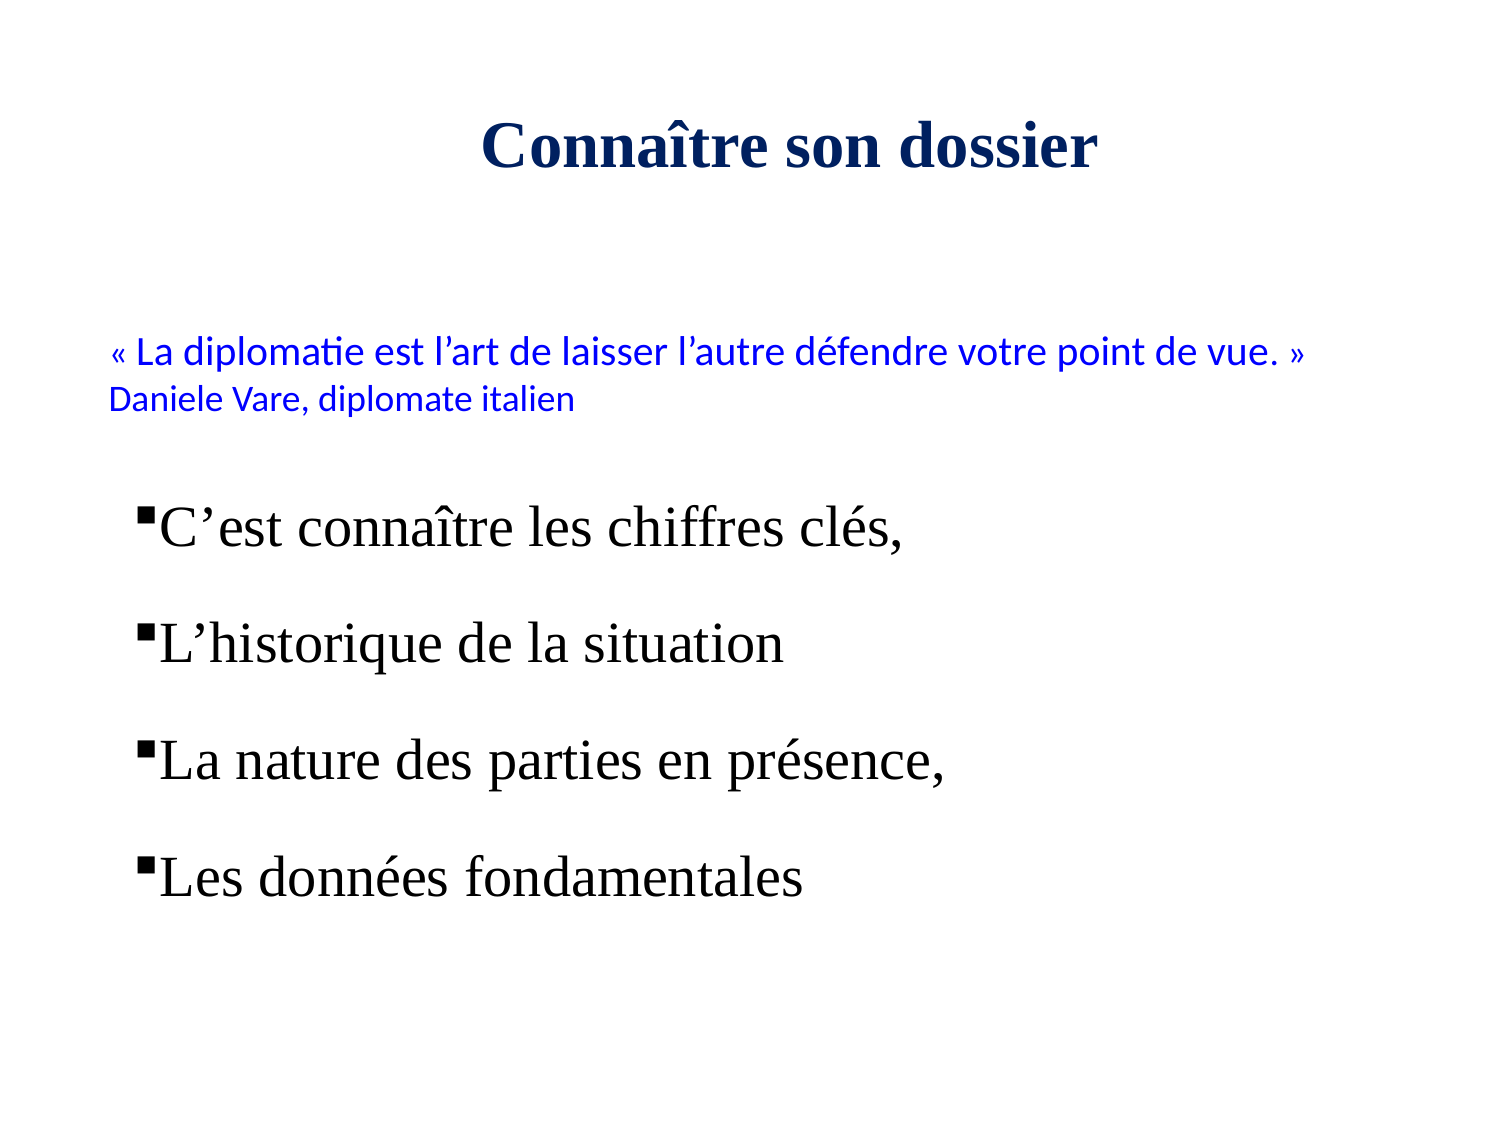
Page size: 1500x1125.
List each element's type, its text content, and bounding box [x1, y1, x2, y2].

text_box Connaître son dossier [140, 93, 1440, 189]
text_box « La diplomatie est l’art de laisser l’autre défendre votre point de vue. » Daniele Vare, diplomate italien [93, 316, 1441, 427]
list C’est connaître les chiffres clés, L’historique de la situation La nature des parties en présence, Les données fondamentales [117, 445, 1500, 917]
